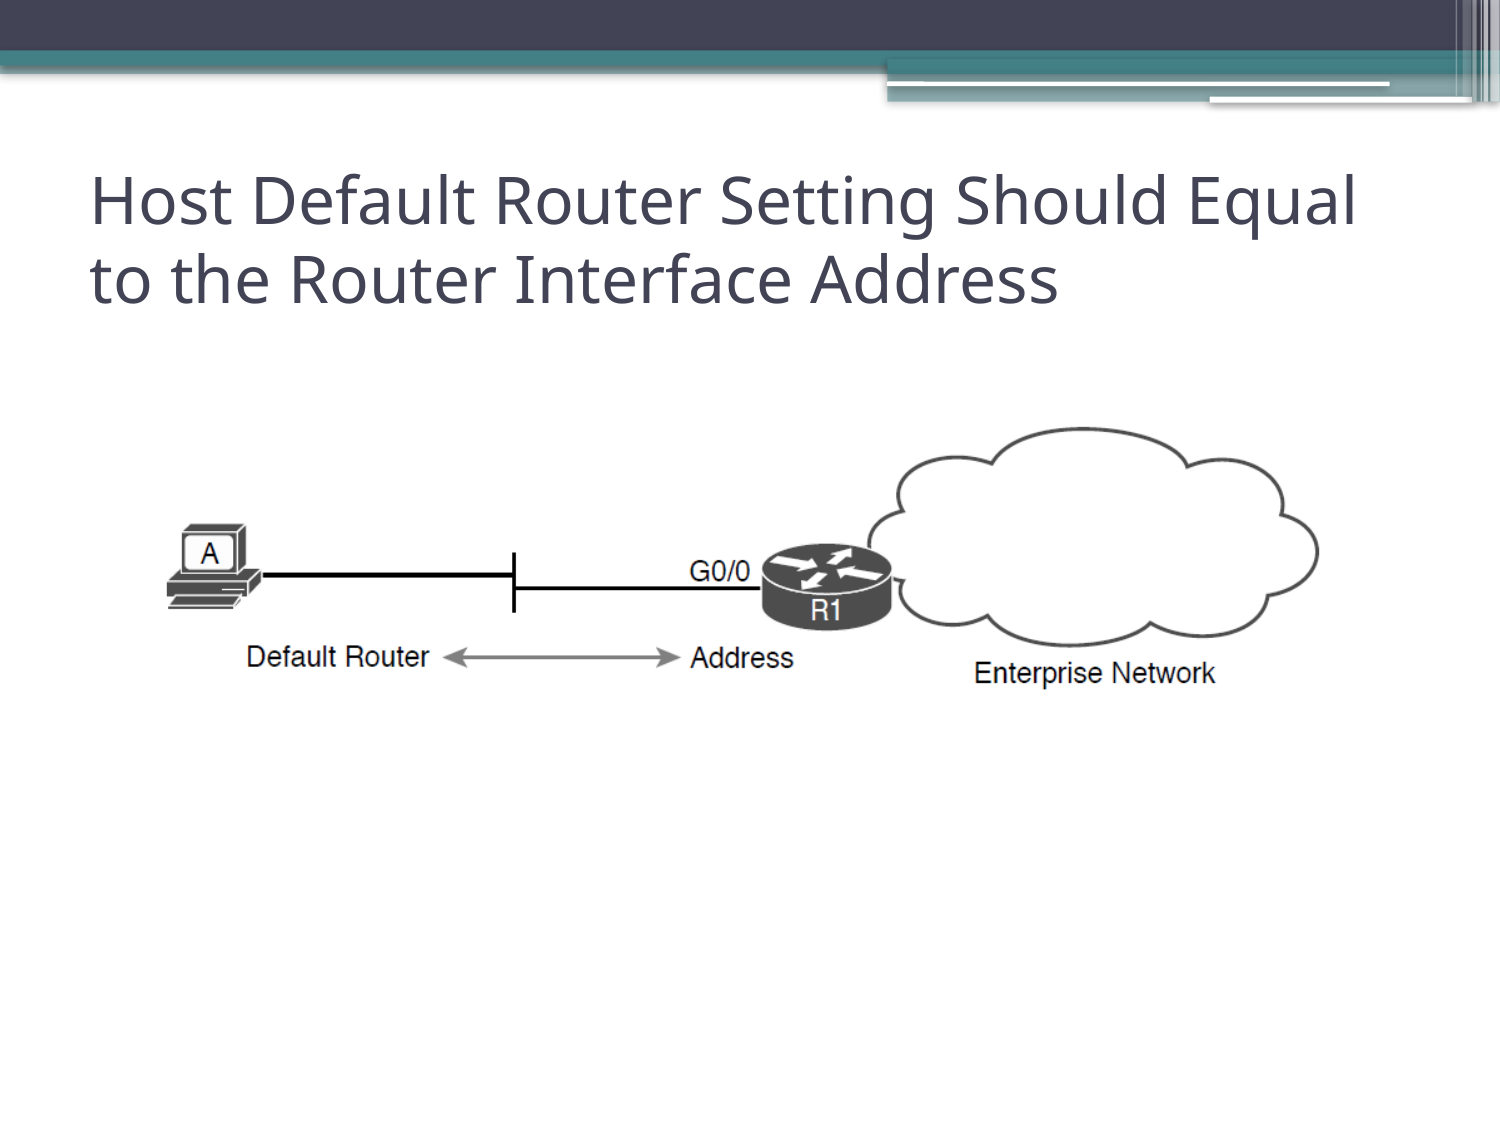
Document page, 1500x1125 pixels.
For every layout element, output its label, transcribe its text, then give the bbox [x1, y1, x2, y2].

title Host Default Router Setting Should Equal to the Router Interface Address [75, 149, 1425, 325]
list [157, 412, 1343, 697]
